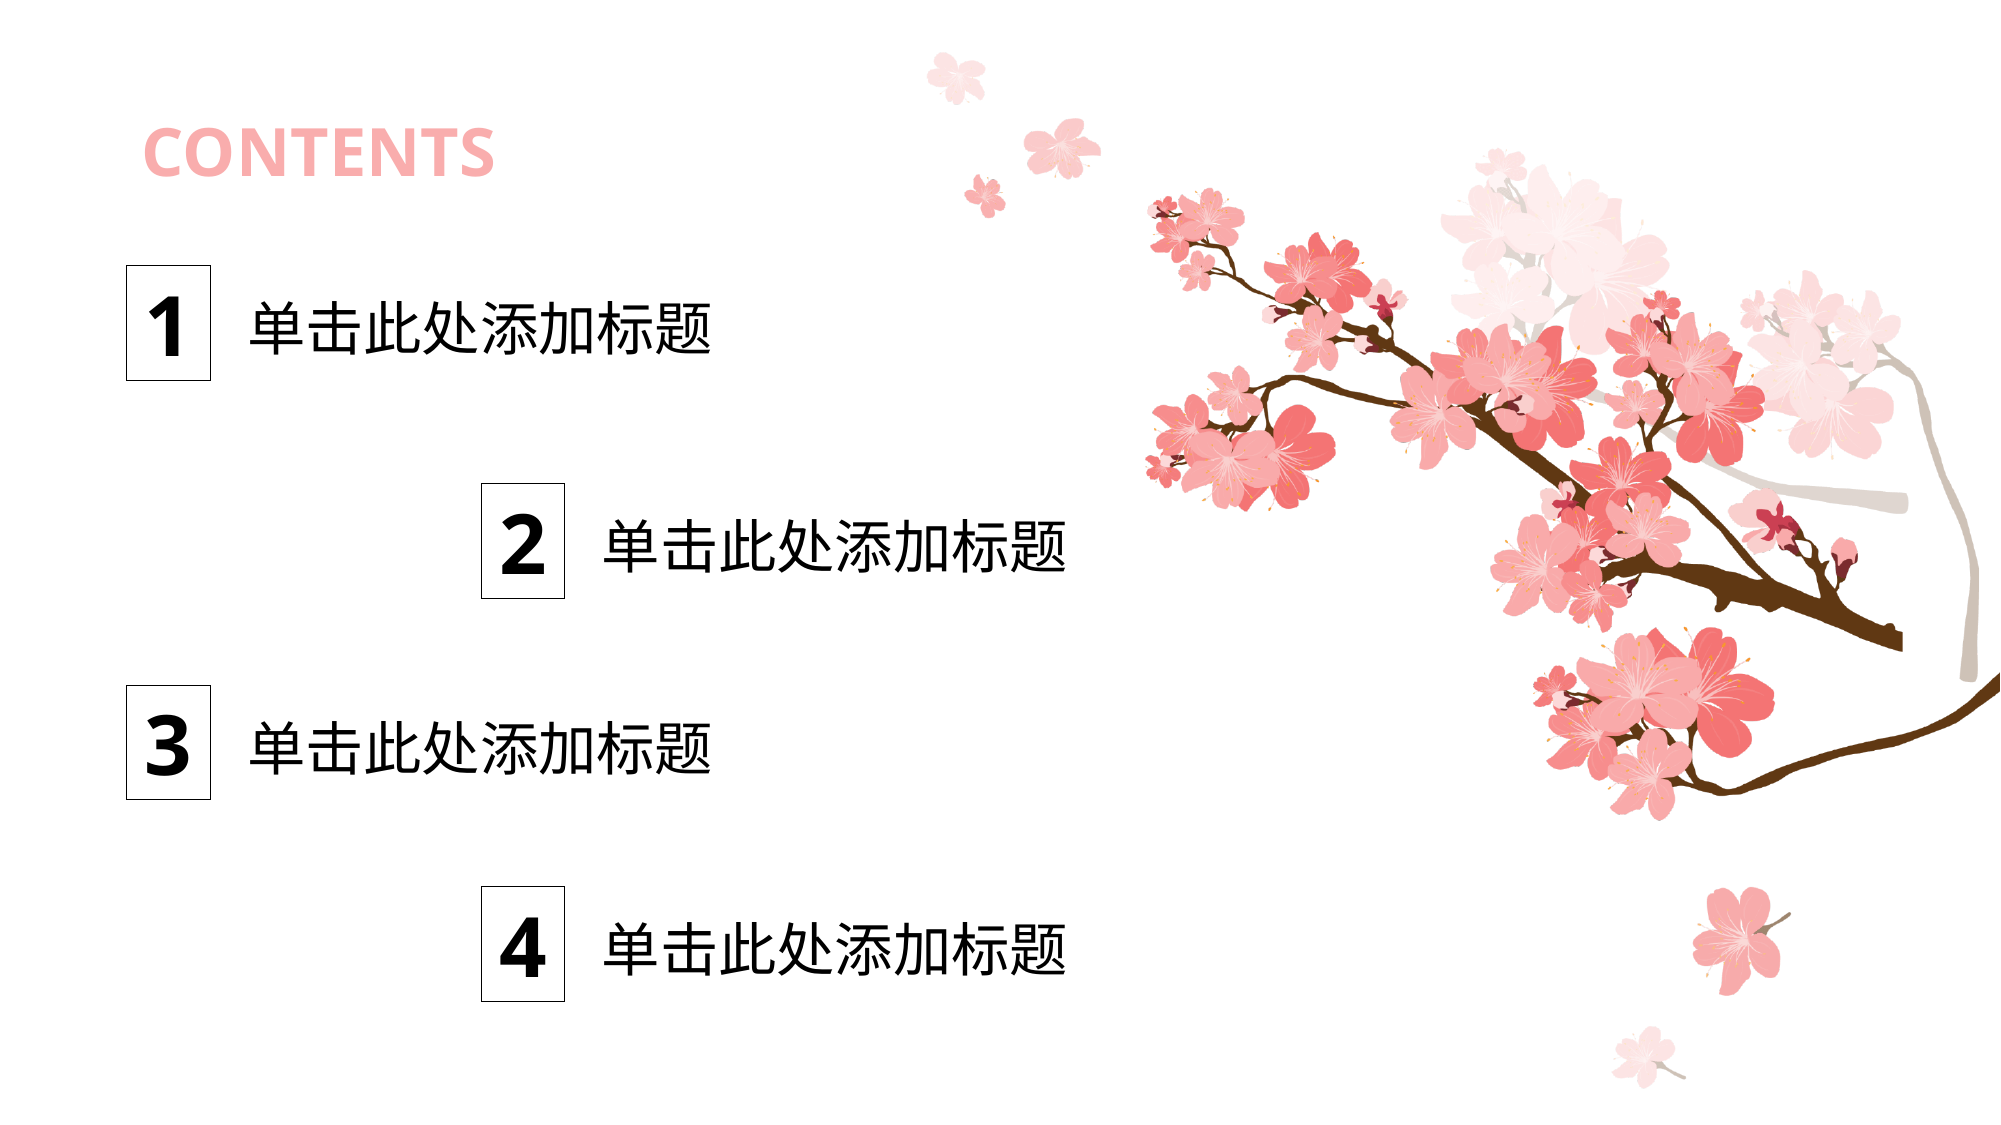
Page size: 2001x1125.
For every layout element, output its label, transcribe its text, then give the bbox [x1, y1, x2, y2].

text_box 2 [481, 483, 565, 599]
text_box 单击此处添加标题 [587, 502, 926, 588]
text_box 单击此处添加标题 [232, 285, 833, 370]
text_box 1 [126, 265, 211, 381]
text_box 单击此处添加标题 [587, 906, 926, 991]
text_box 4 [481, 886, 565, 1002]
picture [926, 0, 2000, 1125]
text_box CONTENTS [126, 101, 644, 197]
text_box 单击此处添加标题 [232, 704, 833, 790]
text_box 3 [126, 685, 211, 800]
